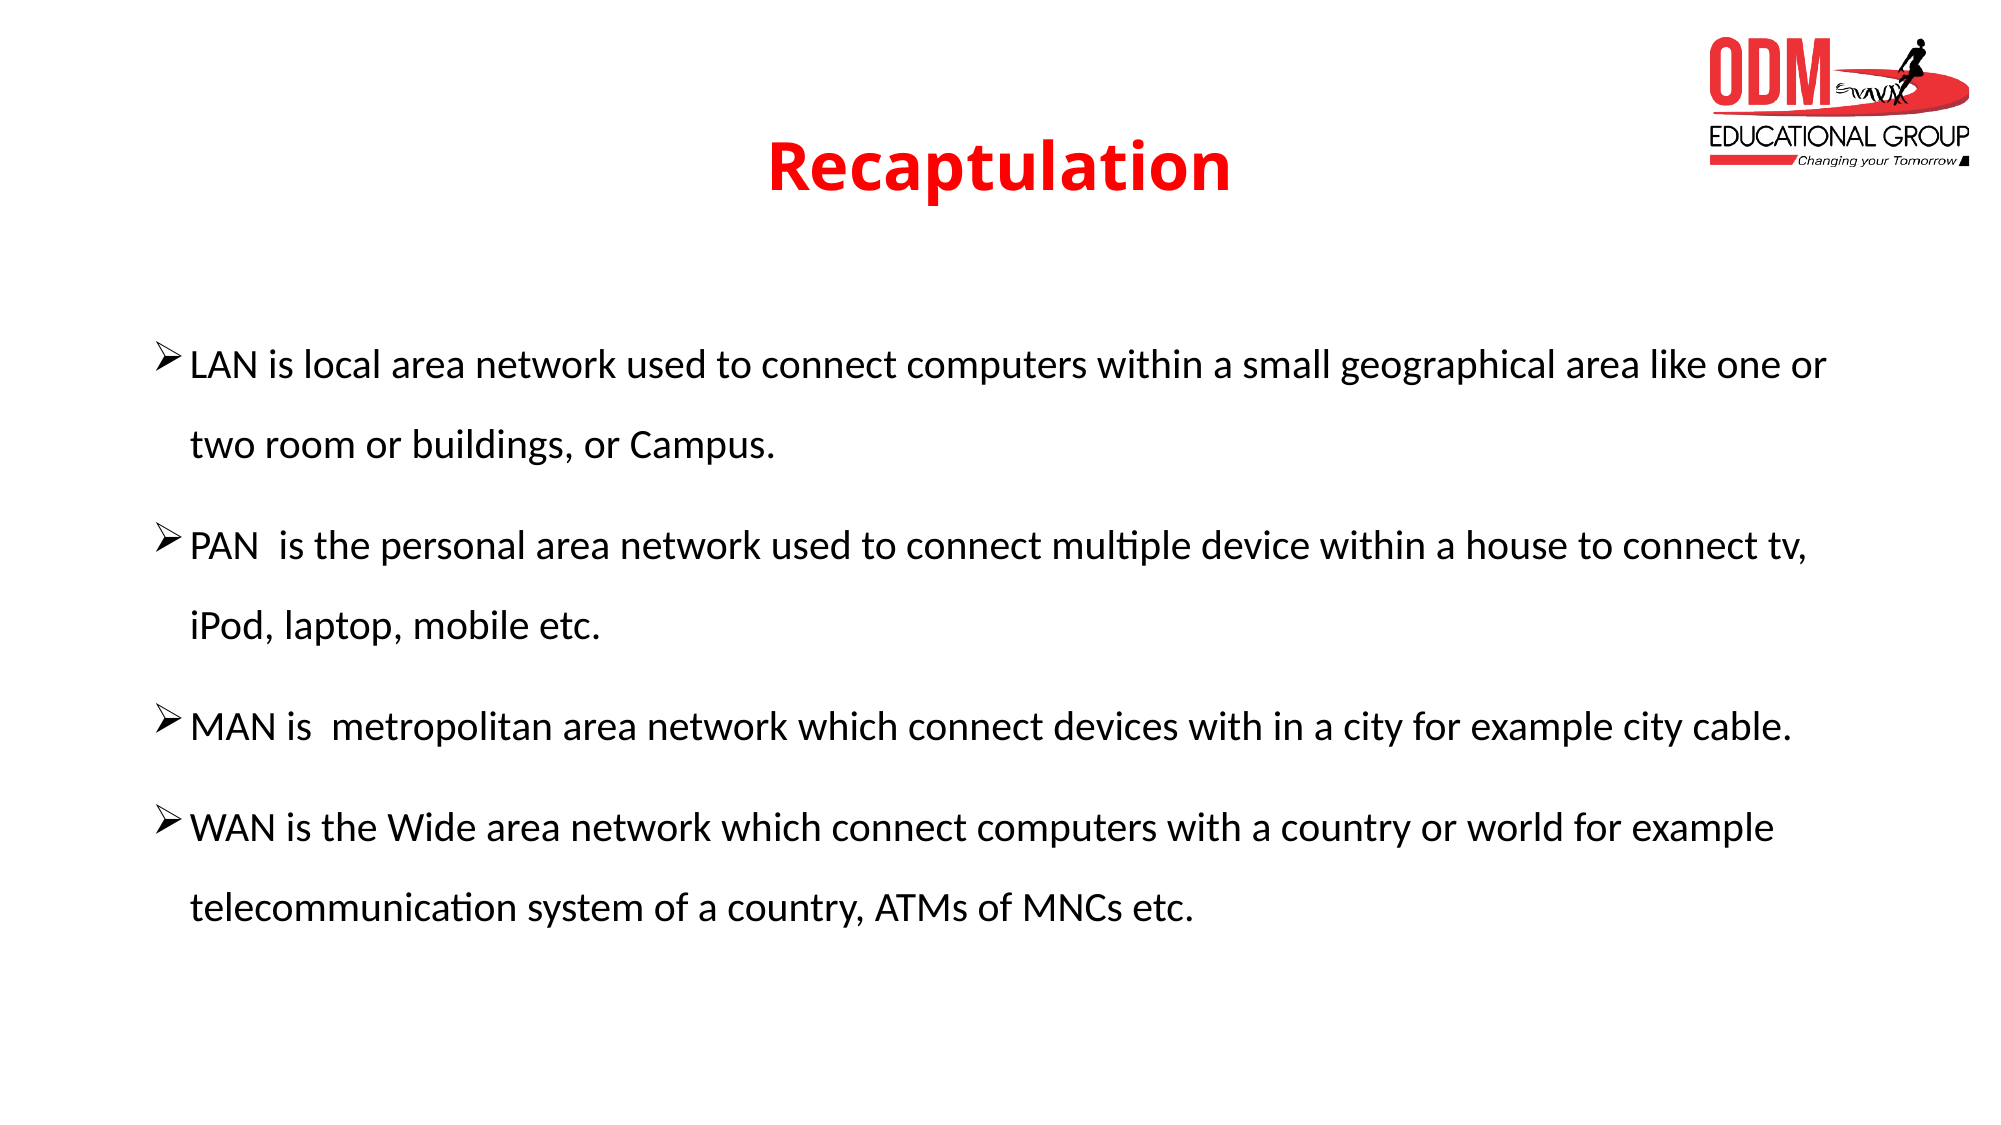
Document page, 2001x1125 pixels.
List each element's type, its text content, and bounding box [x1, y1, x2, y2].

list LAN is local area network used to connect computers within a small geographical area like one or two room or buildings, or Campus. PAN is the personal area network used to connect multiple device within a house to connect tv, iPod, laptop, mobile etc. MAN is metropolitan area network which connect devices with in a city for example city cable. WAN is the Wide area network which connect computers with a country or world for example telecommunication system of a country, ATMs of MNCs etc. [137, 299, 1863, 1014]
text_box [1710, 37, 1970, 167]
title Recaptulation [137, 59, 1863, 278]
